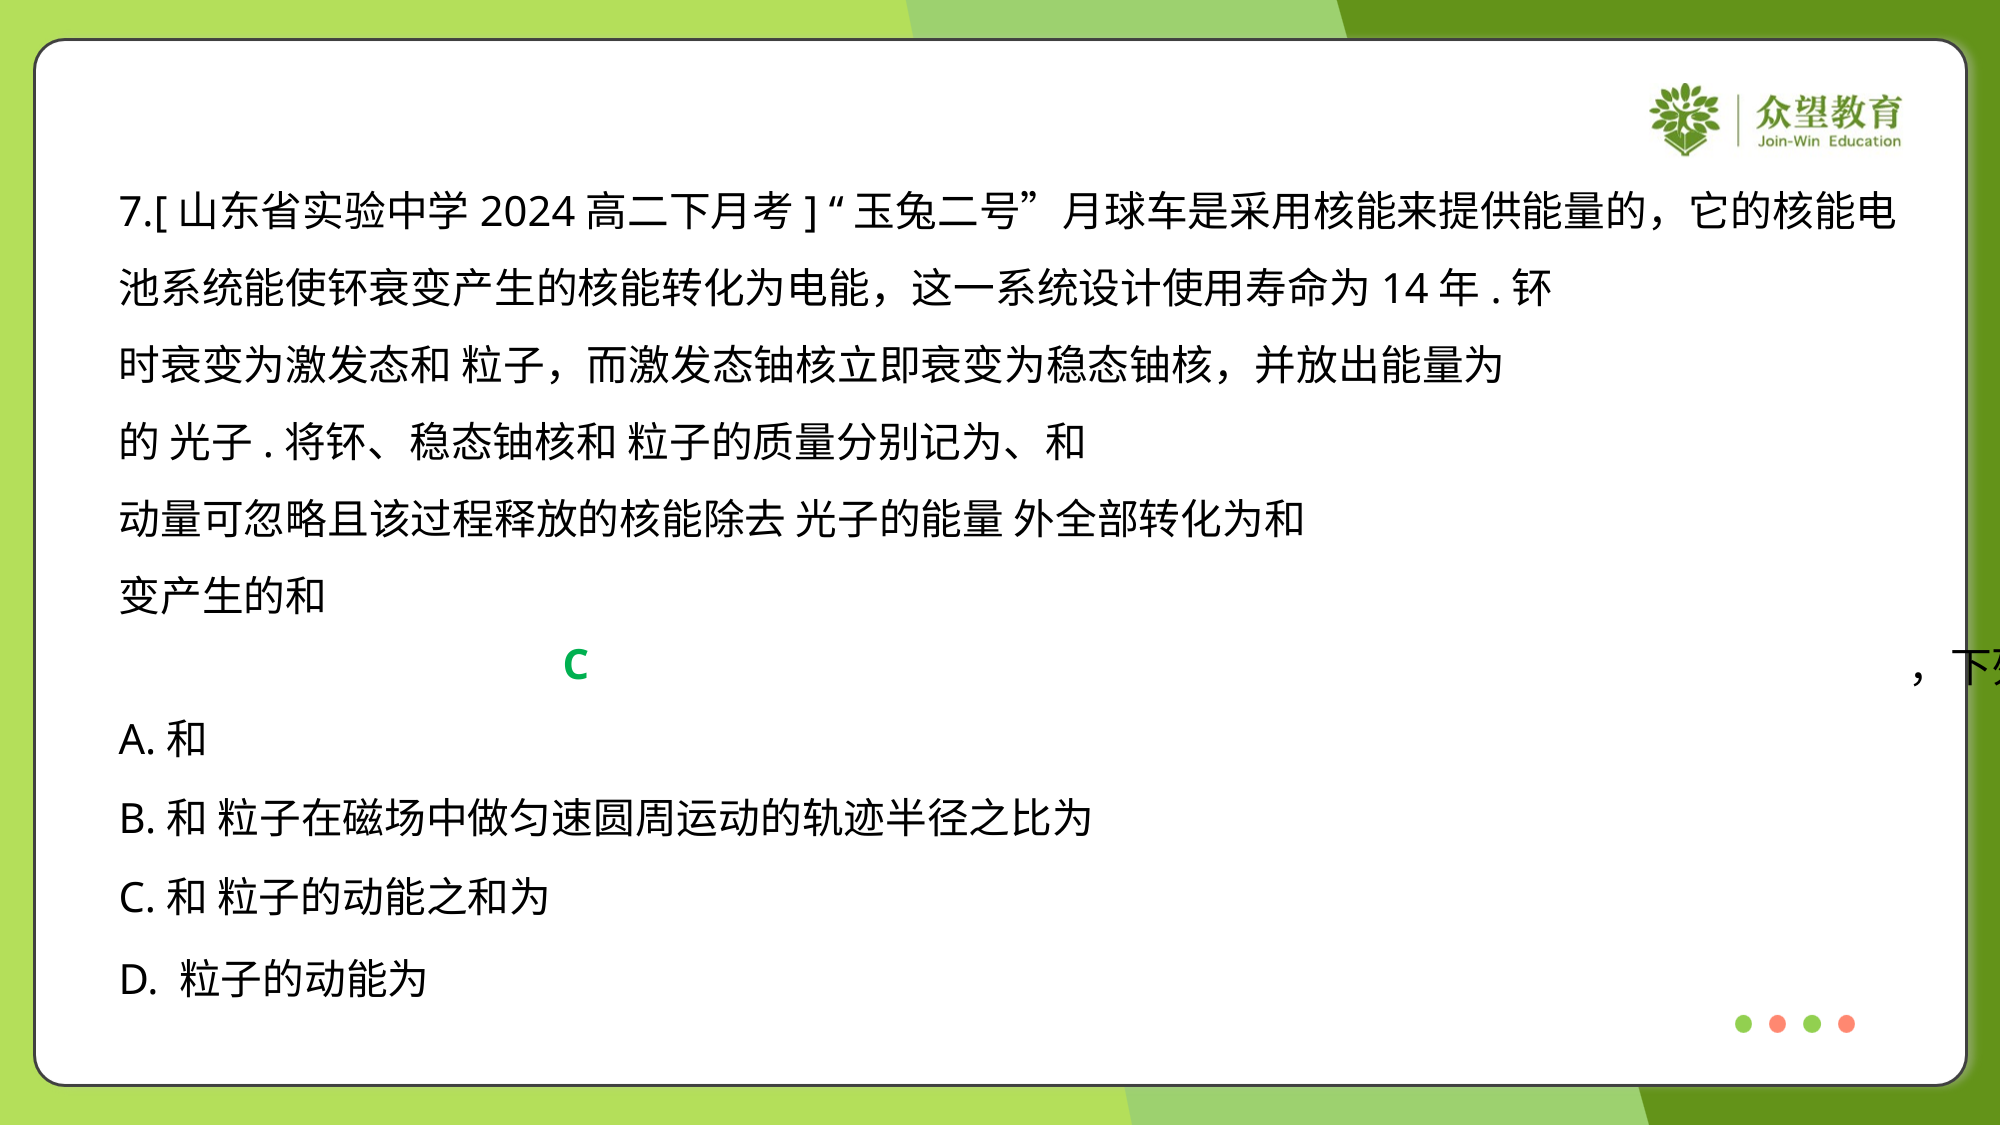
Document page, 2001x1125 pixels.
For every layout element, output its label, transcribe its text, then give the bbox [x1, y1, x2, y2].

text_box C [546, 616, 606, 681]
picture [0, 0, 2000, 1125]
